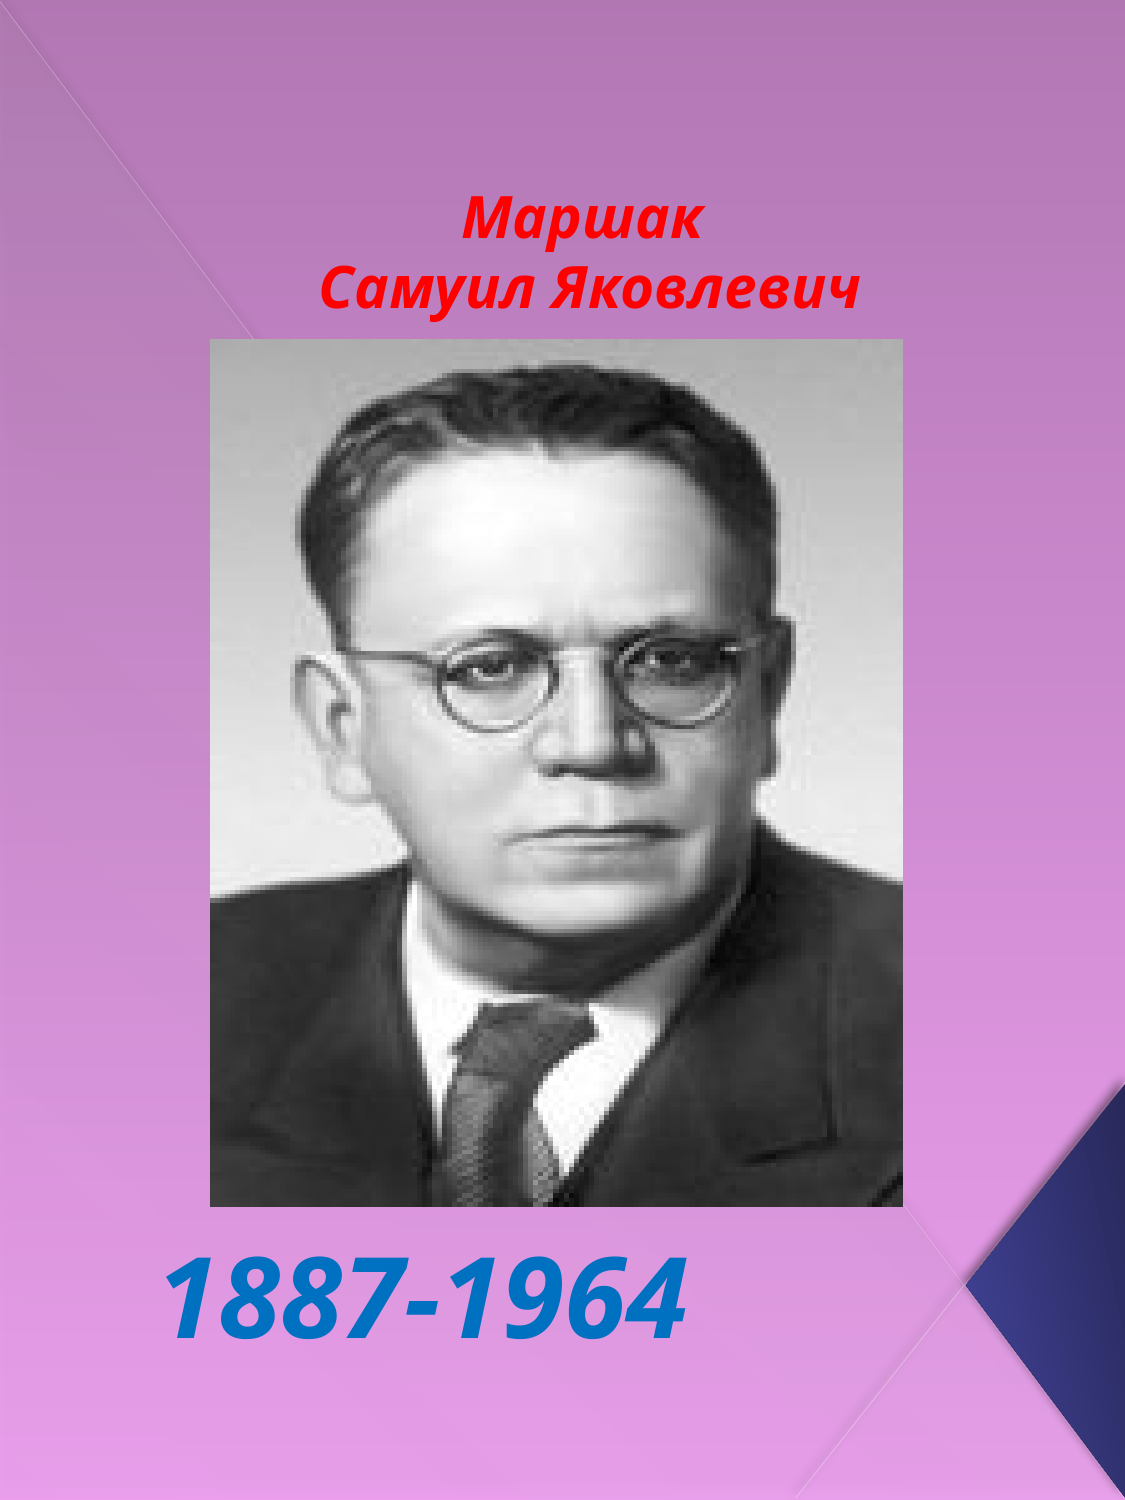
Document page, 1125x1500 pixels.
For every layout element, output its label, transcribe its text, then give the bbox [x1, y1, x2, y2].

subtitle 1887-1964 [66, 1218, 786, 1407]
picture [210, 339, 903, 1208]
title Маршак Самуил Яковлевич [66, 169, 1059, 399]
